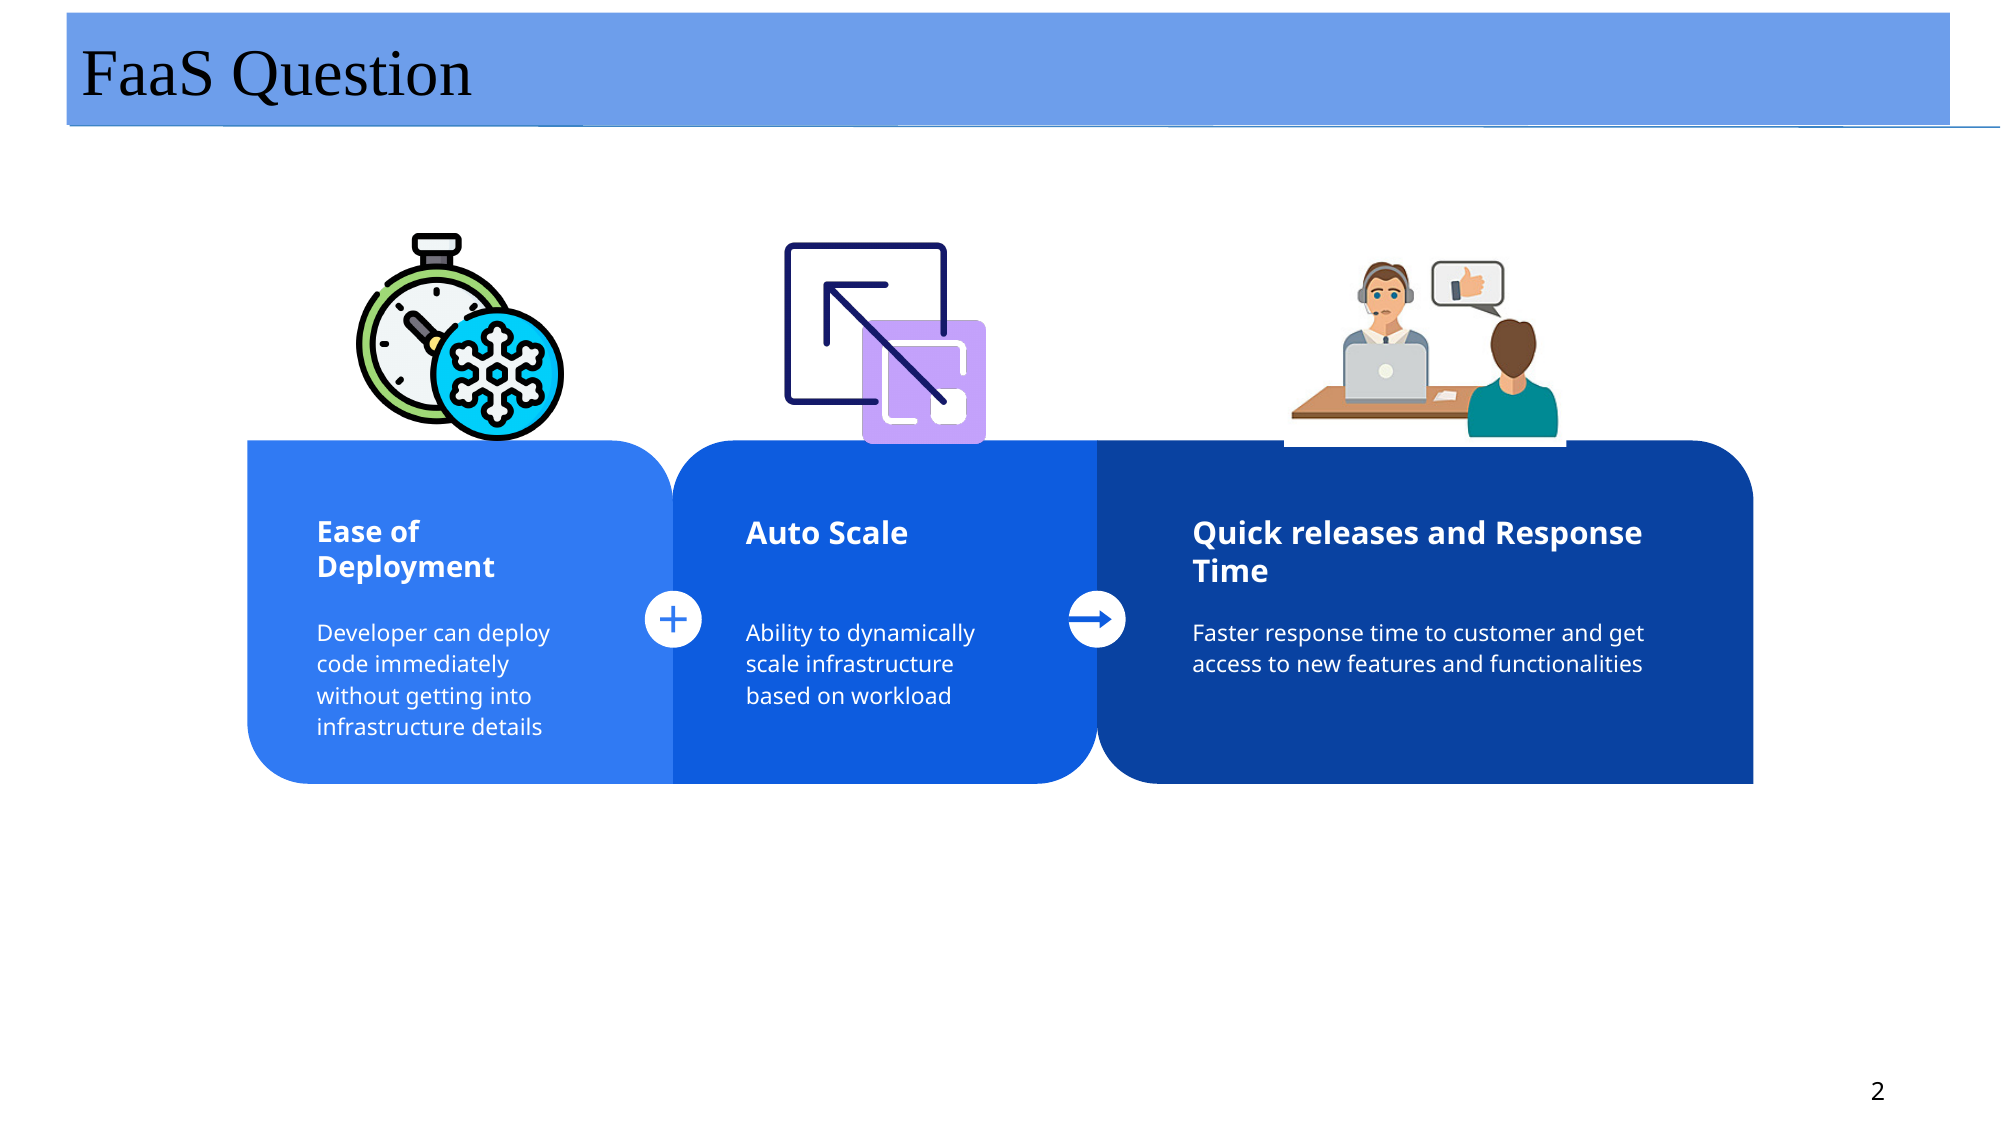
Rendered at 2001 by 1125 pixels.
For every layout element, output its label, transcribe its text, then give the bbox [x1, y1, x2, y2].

picture [1283, 239, 1567, 447]
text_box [676, 440, 1094, 784]
picture [781, 239, 989, 447]
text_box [644, 590, 702, 648]
title FaaS Question [66, 12, 1950, 125]
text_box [1068, 590, 1126, 648]
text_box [1096, 440, 1754, 784]
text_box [247, 440, 673, 784]
picture [356, 233, 564, 441]
slide_number ‹#› [1433, 1062, 1900, 1123]
